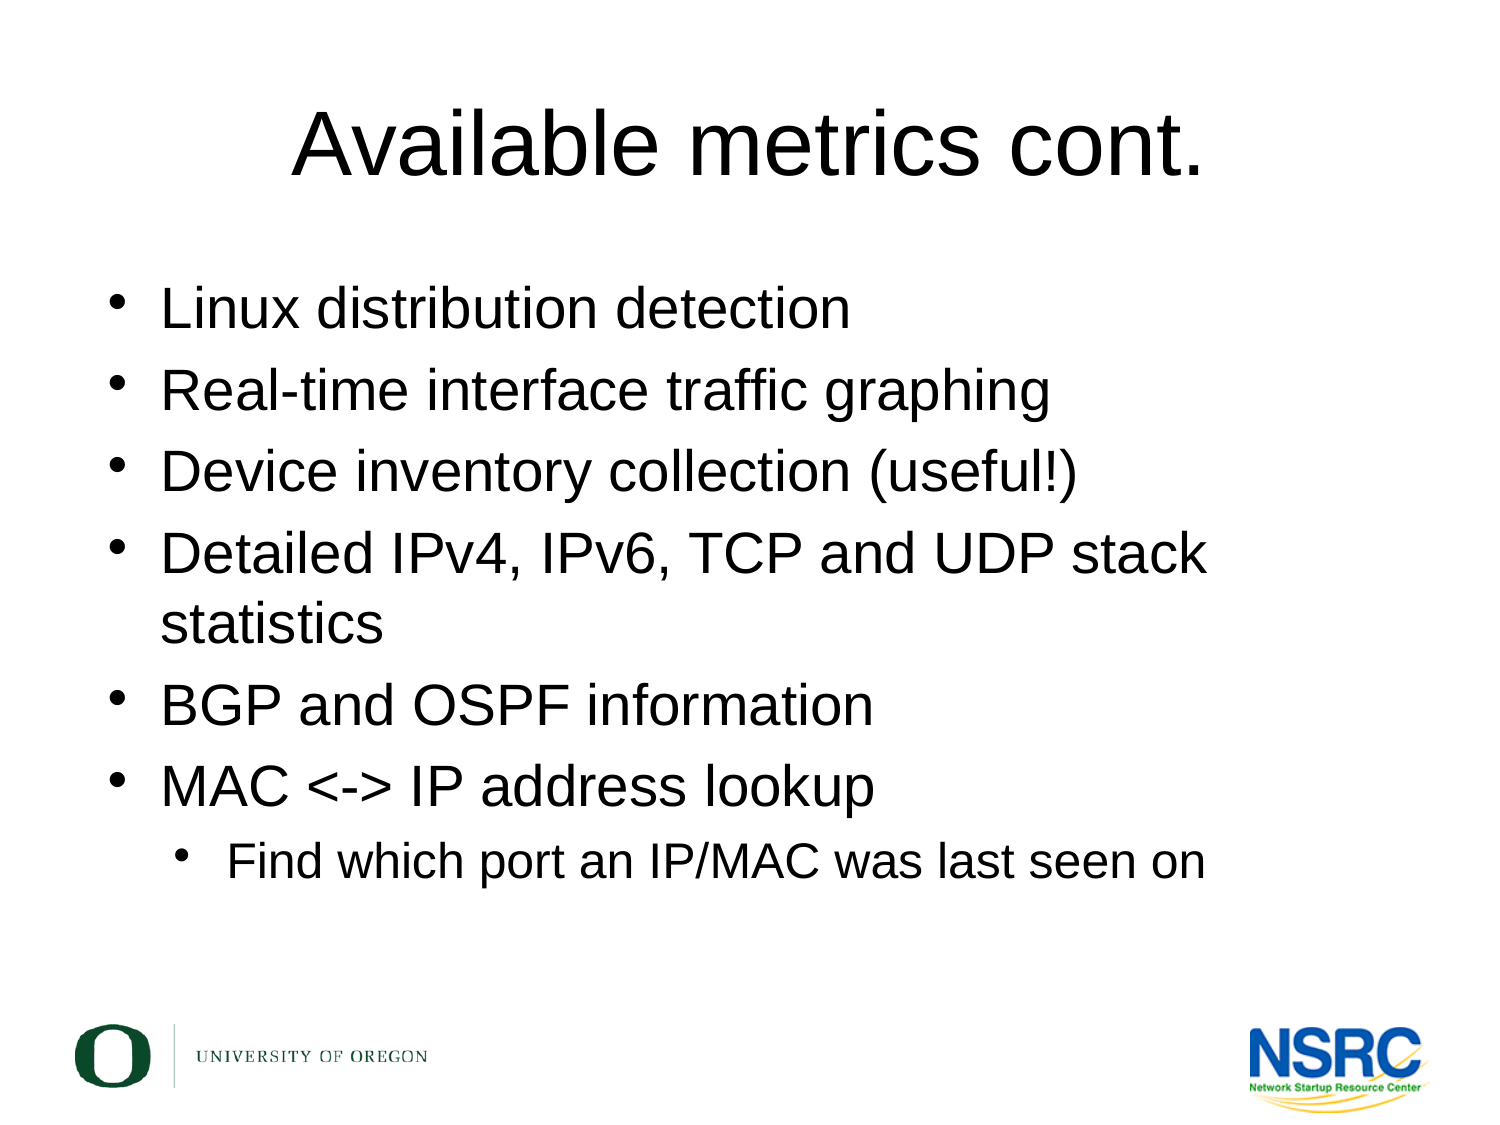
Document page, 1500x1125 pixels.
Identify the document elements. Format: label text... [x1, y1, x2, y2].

title Available metrics cont. [75, 45, 1425, 233]
picture [1250, 1027, 1430, 1113]
picture [75, 1024, 427, 1088]
list Linux distribution detection Real-time interface traffic graphing Device inventory collection (useful!) Detailed IPv4, IPv6, TCP and UDP stack statistics BGP and OSPF information MAC <-> IP address lookup Find which port an IP/MAC was last seen on [75, 262, 1425, 1005]
